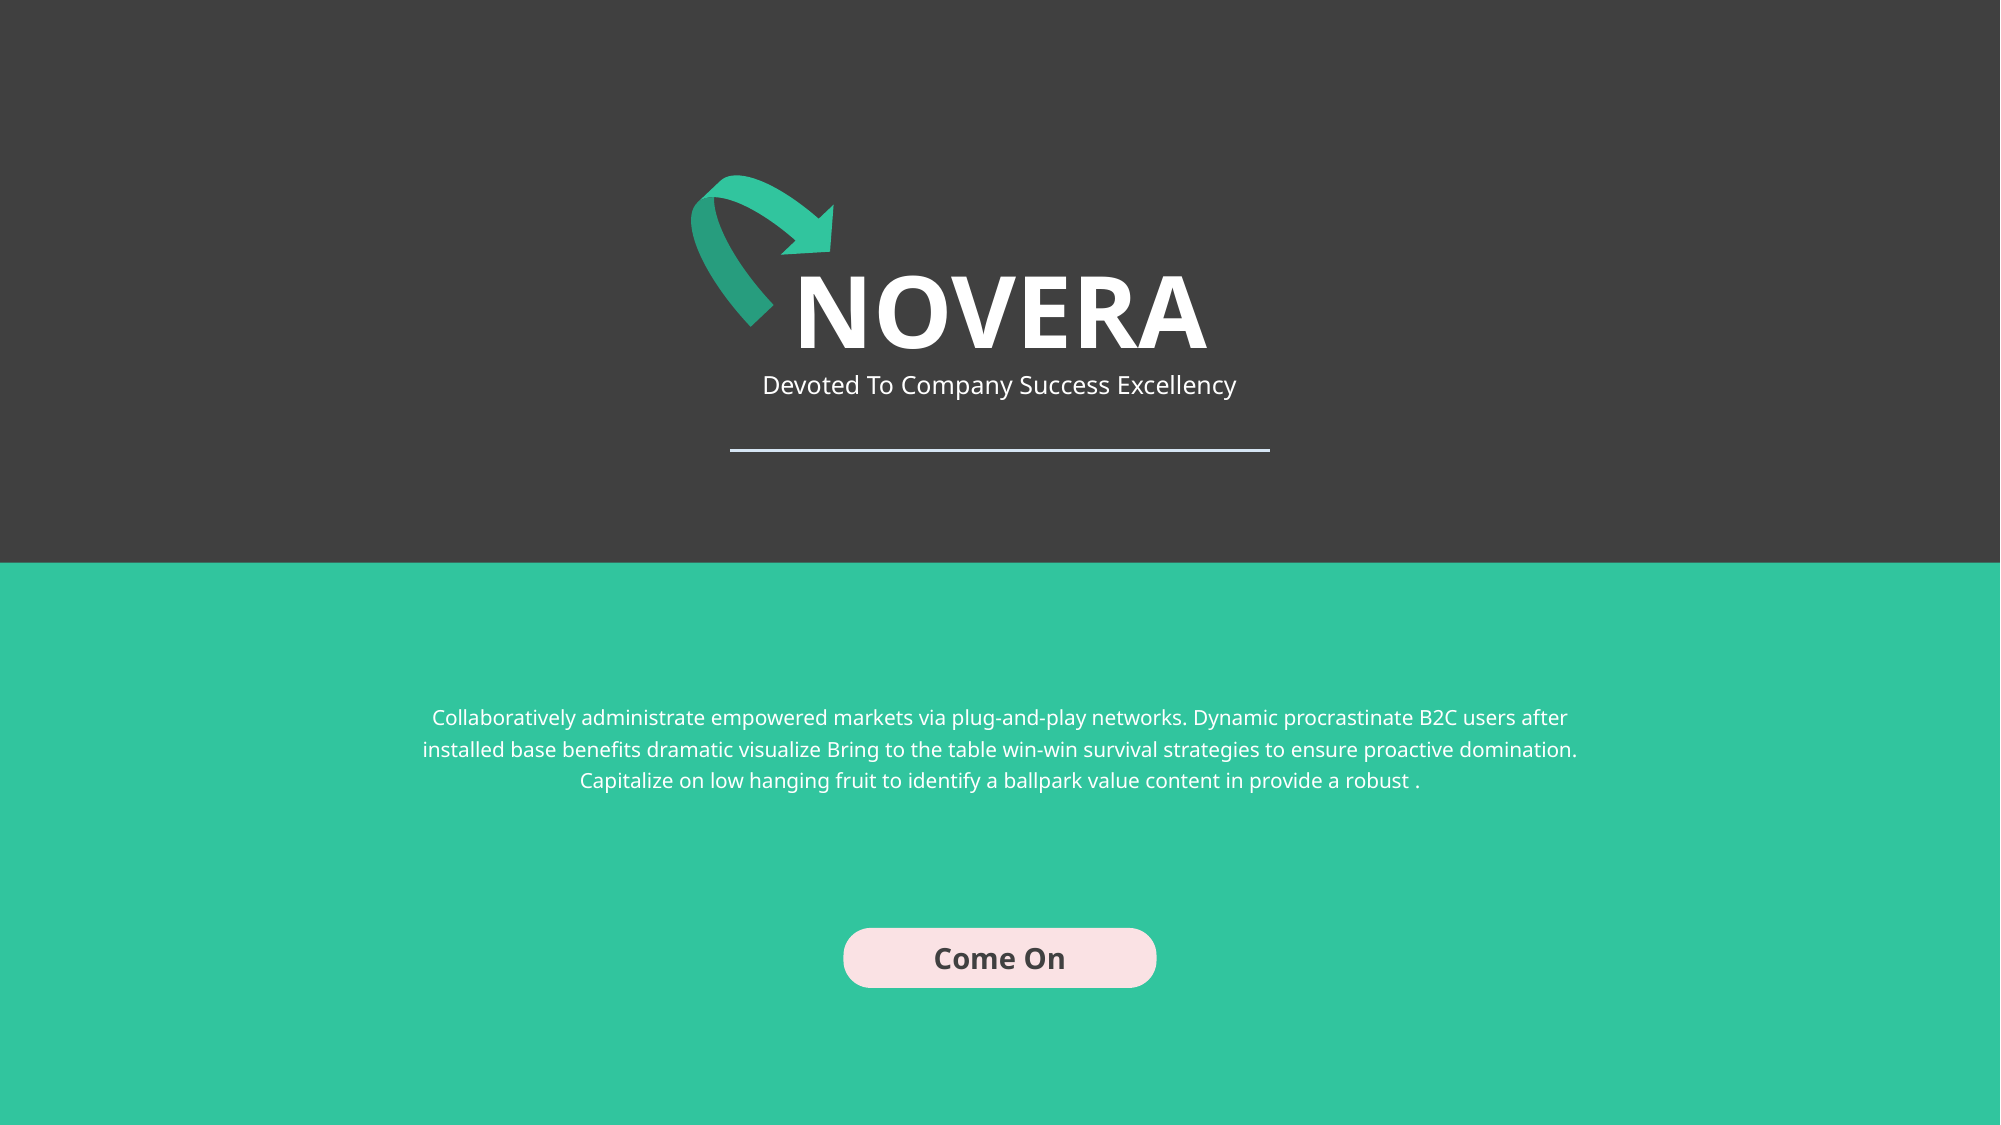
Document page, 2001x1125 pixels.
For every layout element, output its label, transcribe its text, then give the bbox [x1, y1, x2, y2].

text_box Collaboratively administrate empowered markets via plug-and-play networks. Dynamic procrastinate B2C users after installed base benefits dramatic visualize Bring to the table win-win survival strategies to ensure proactive domination. Capitalize on low hanging fruit to identify a ballpark value content in provide a robust . [419, 698, 1581, 793]
text_box [0, 561, 2000, 1125]
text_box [687, 167, 1255, 401]
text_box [843, 927, 1157, 988]
